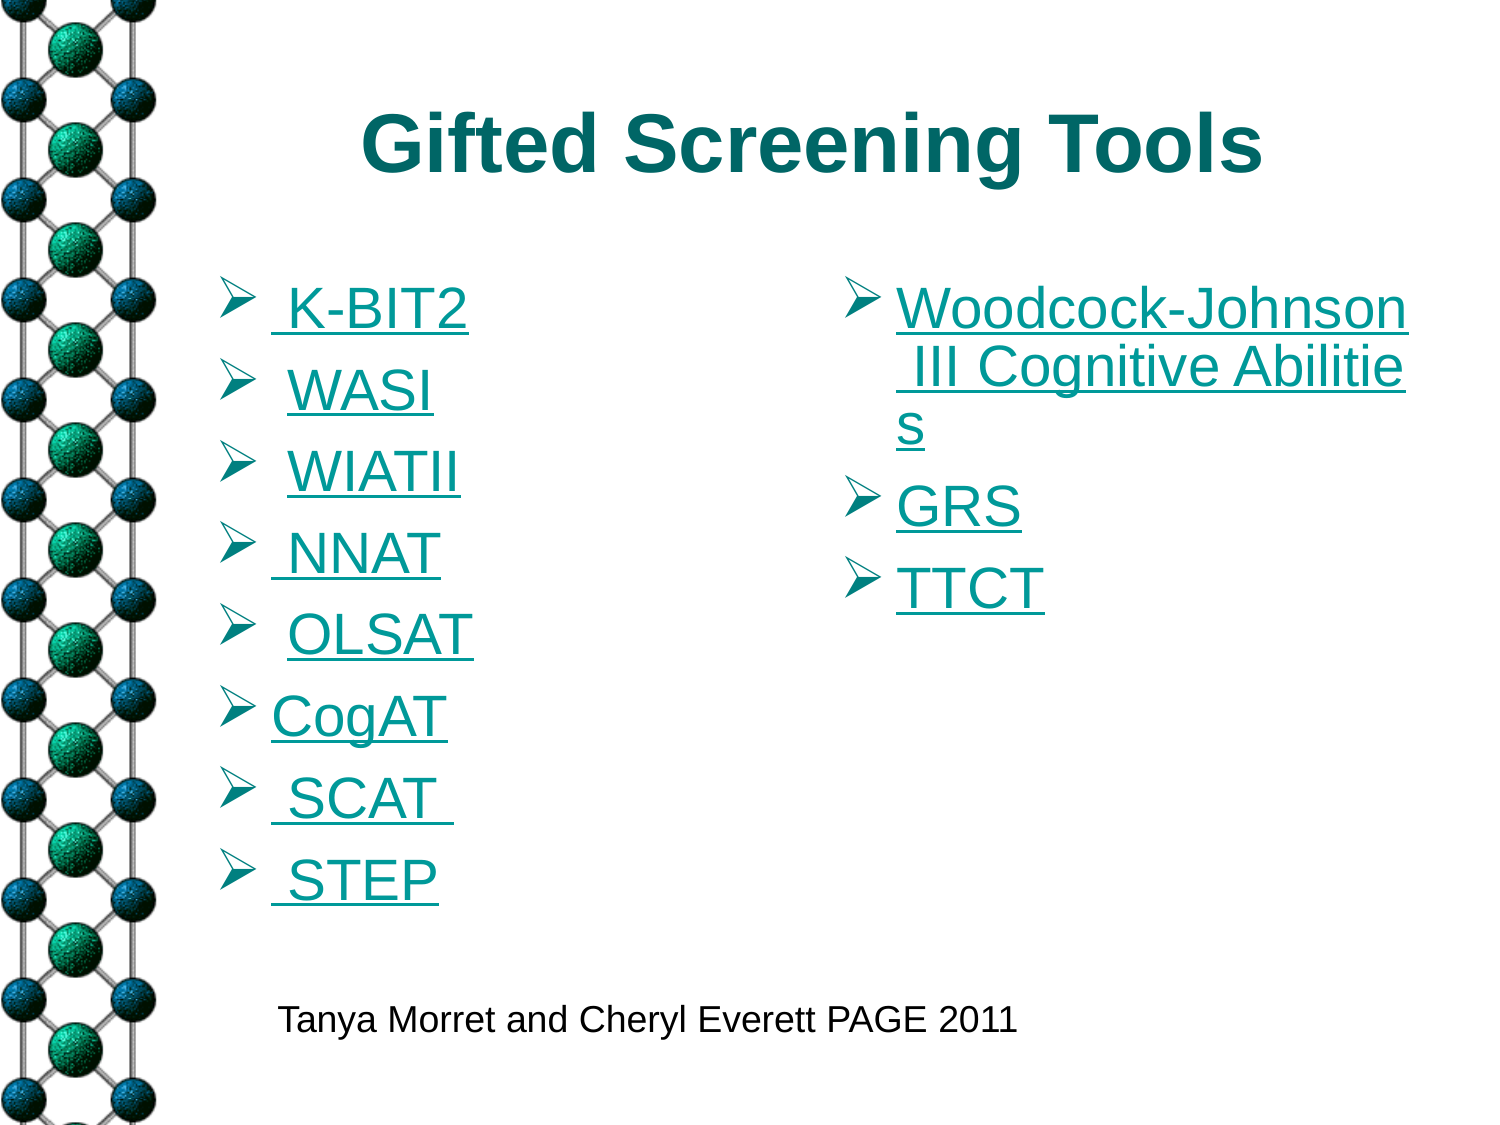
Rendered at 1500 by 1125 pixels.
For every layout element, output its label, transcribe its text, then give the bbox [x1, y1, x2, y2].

title Gifted Screening Tools [199, 44, 1426, 233]
picture [0, 0, 1500, 1125]
text_box Tanya Morret and Cheryl Everett PAGE 2011 [262, 987, 1275, 1048]
list K-BIT2 WASI WIATII NNAT OLSAT CogAT SCAT STEP [199, 262, 801, 1006]
list Woodcock-Johnson III Cognitive Abilities GRS TTCT [824, 262, 1426, 1006]
